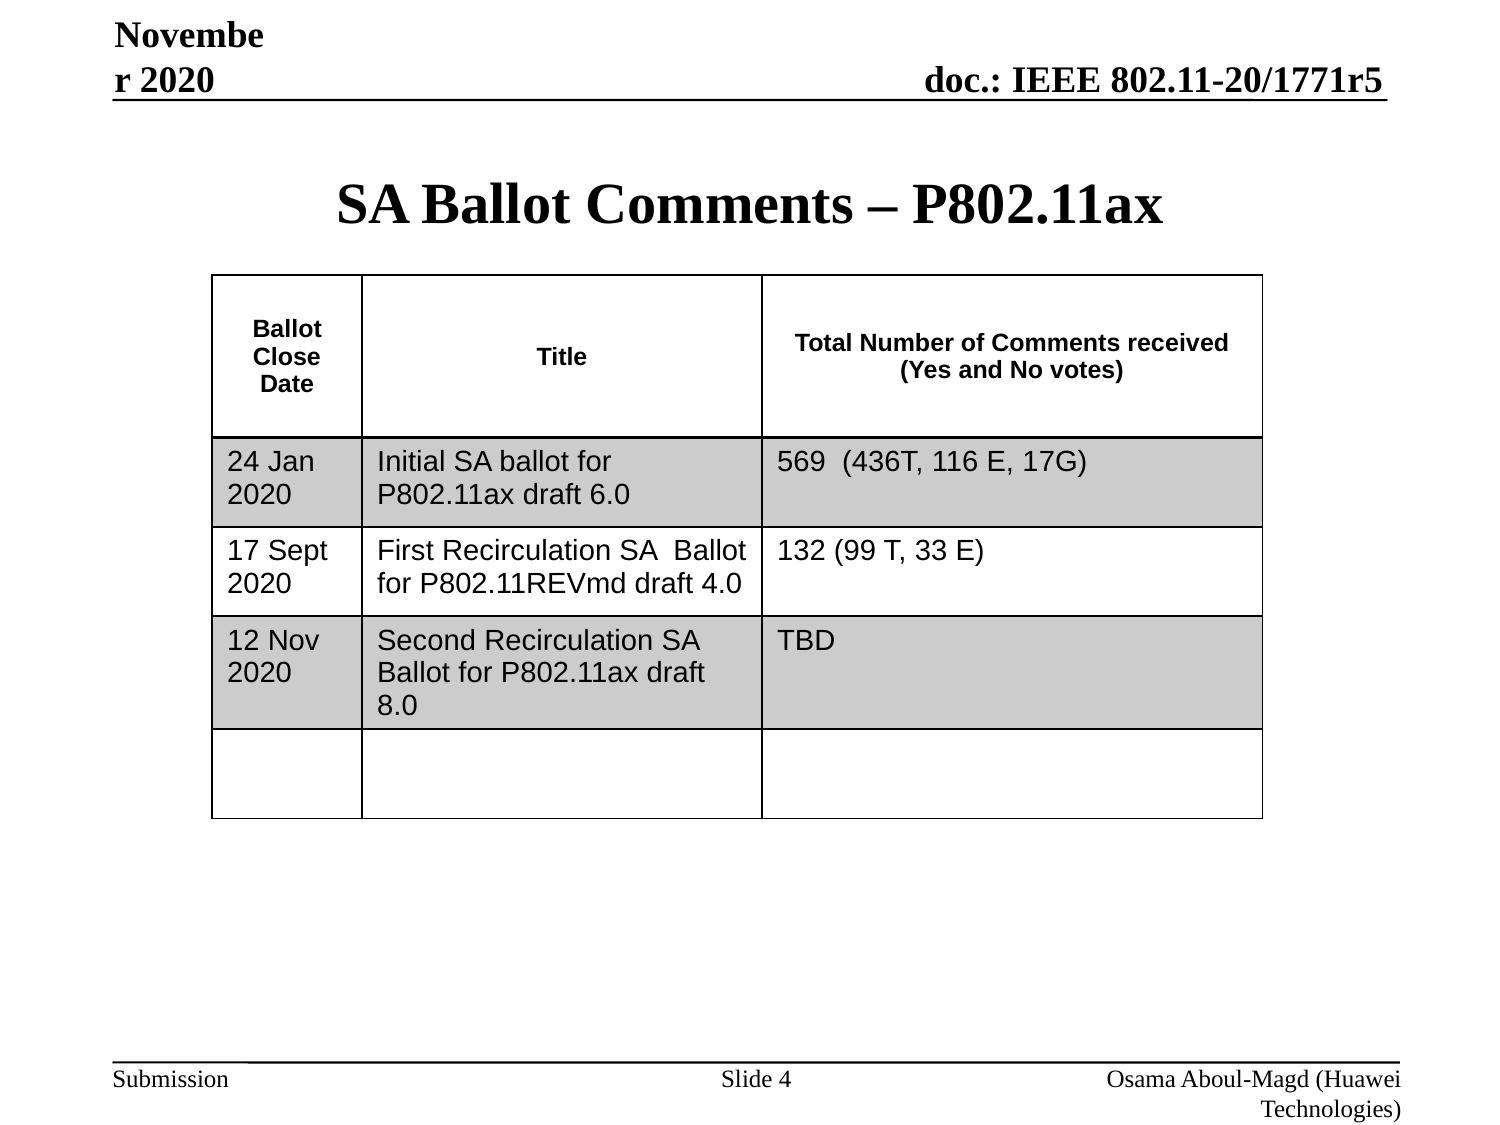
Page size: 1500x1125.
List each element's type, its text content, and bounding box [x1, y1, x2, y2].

table_cell 132 (99 T, 33 E) [763, 528, 1262, 615]
table_header Total Number of Comments received (Yes and No votes) [763, 276, 1262, 436]
slide_number Slide 4 [712, 1061, 800, 1093]
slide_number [114, 54, 270, 101]
table_cell 12 Nov 2020 [213, 617, 361, 728]
table_cell 24 Jan 2020 [213, 439, 361, 526]
footer Osama Aboul-Magd (Huawei Technologies) [1092, 1061, 1402, 1093]
table_cell [363, 730, 761, 818]
table_cell 569 (436T, 116 E, 17G) [763, 439, 1262, 526]
table_header Ballot Close Date [213, 276, 361, 436]
table_cell TBD [763, 617, 1262, 728]
table_cell First Recirculation SA Ballot for P802.11REVmd draft 4.0 [363, 528, 761, 615]
table_cell 17 Sept 2020 [213, 528, 361, 615]
table_header Title [363, 276, 761, 436]
table_cell [213, 730, 361, 818]
table_cell Second Recirculation SA Ballot for P802.11ax draft 8.0 [363, 617, 761, 728]
table_cell [763, 730, 1262, 818]
title SA Ballot Comments – P802.11ax [112, 112, 1388, 288]
table_cell Initial SA ballot for P802.11ax draft 6.0 [363, 439, 761, 526]
